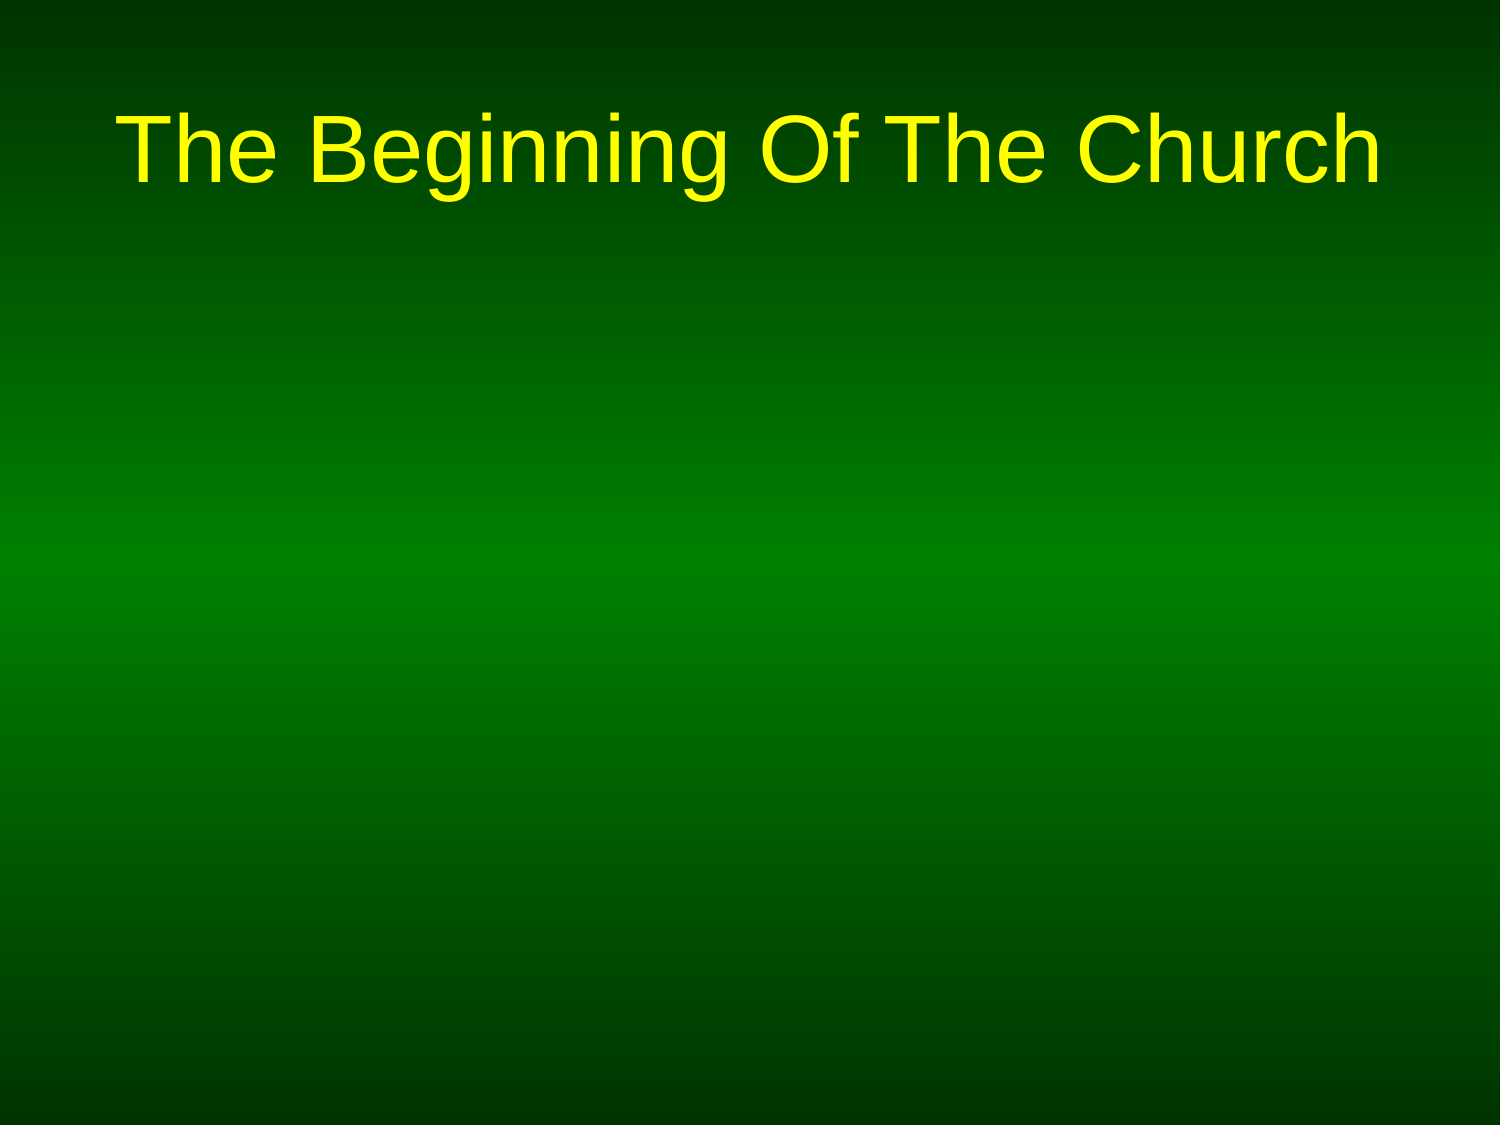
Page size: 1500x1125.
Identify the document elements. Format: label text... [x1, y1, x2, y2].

title The Beginning Of The Church [37, 50, 1463, 238]
